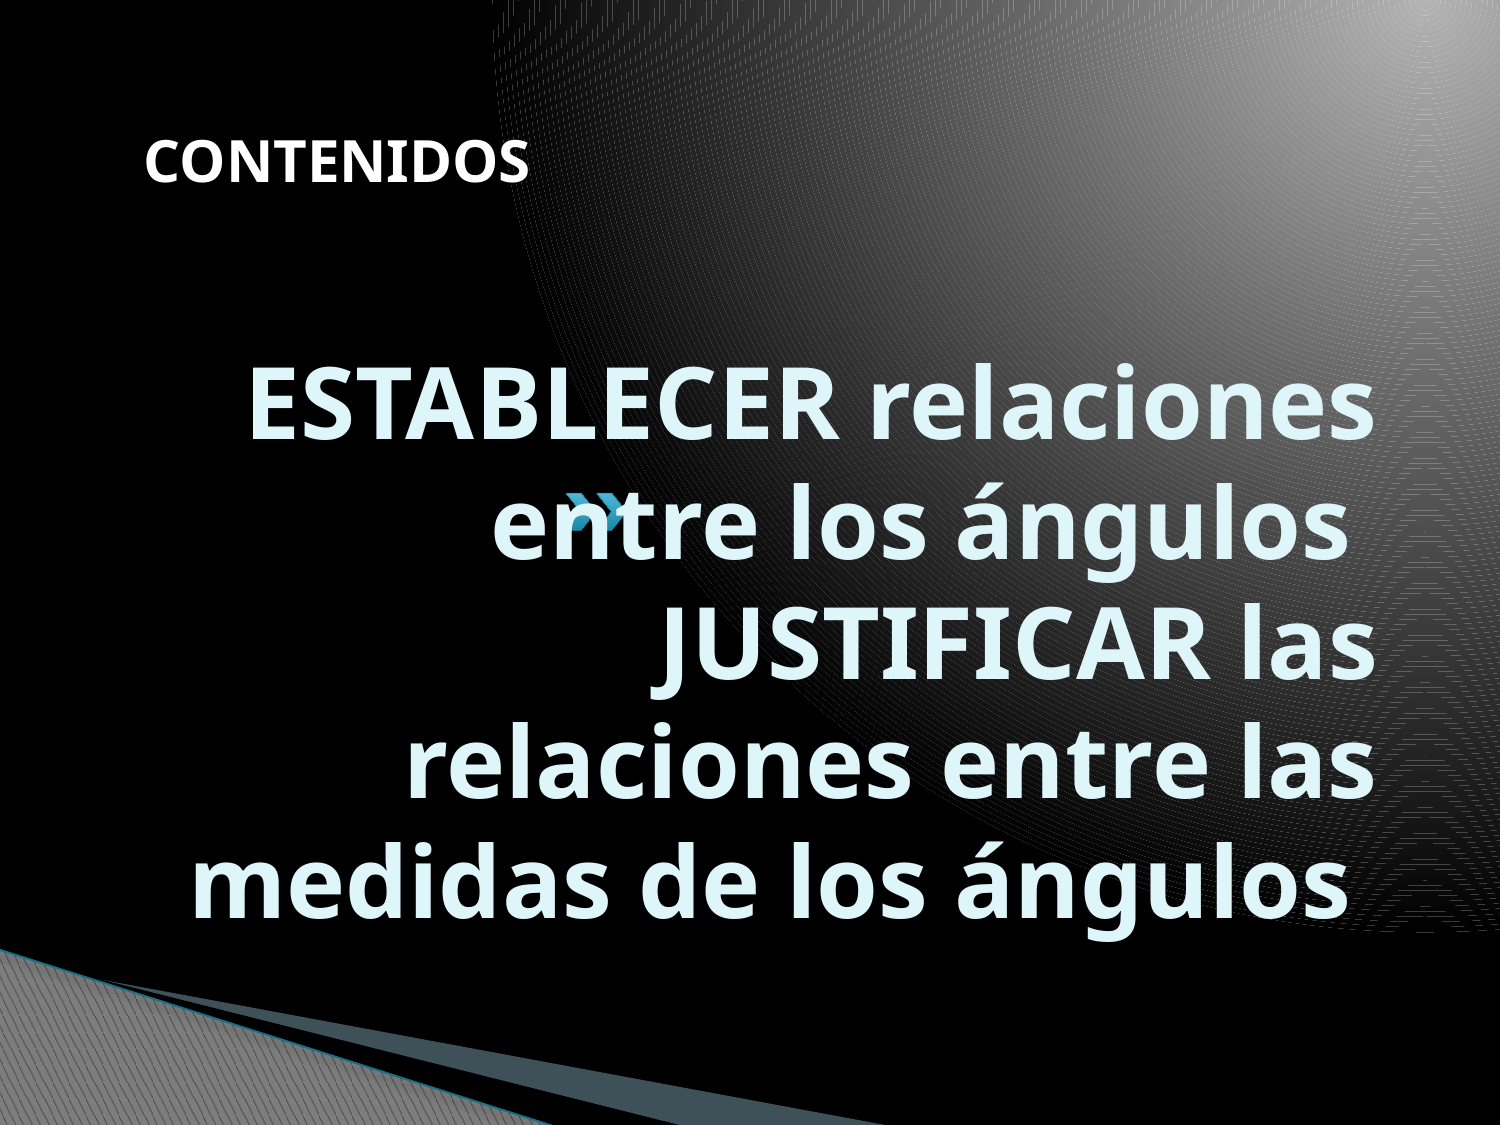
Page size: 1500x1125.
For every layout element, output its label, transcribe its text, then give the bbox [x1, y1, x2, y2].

picture [0, 952, 543, 1125]
title ESTABLECER relaciones entre los ángulos JUSTIFICAR las relaciones entre las medidas de los ángulos [118, 292, 1394, 947]
list CONTENIDOS [128, 117, 1404, 247]
